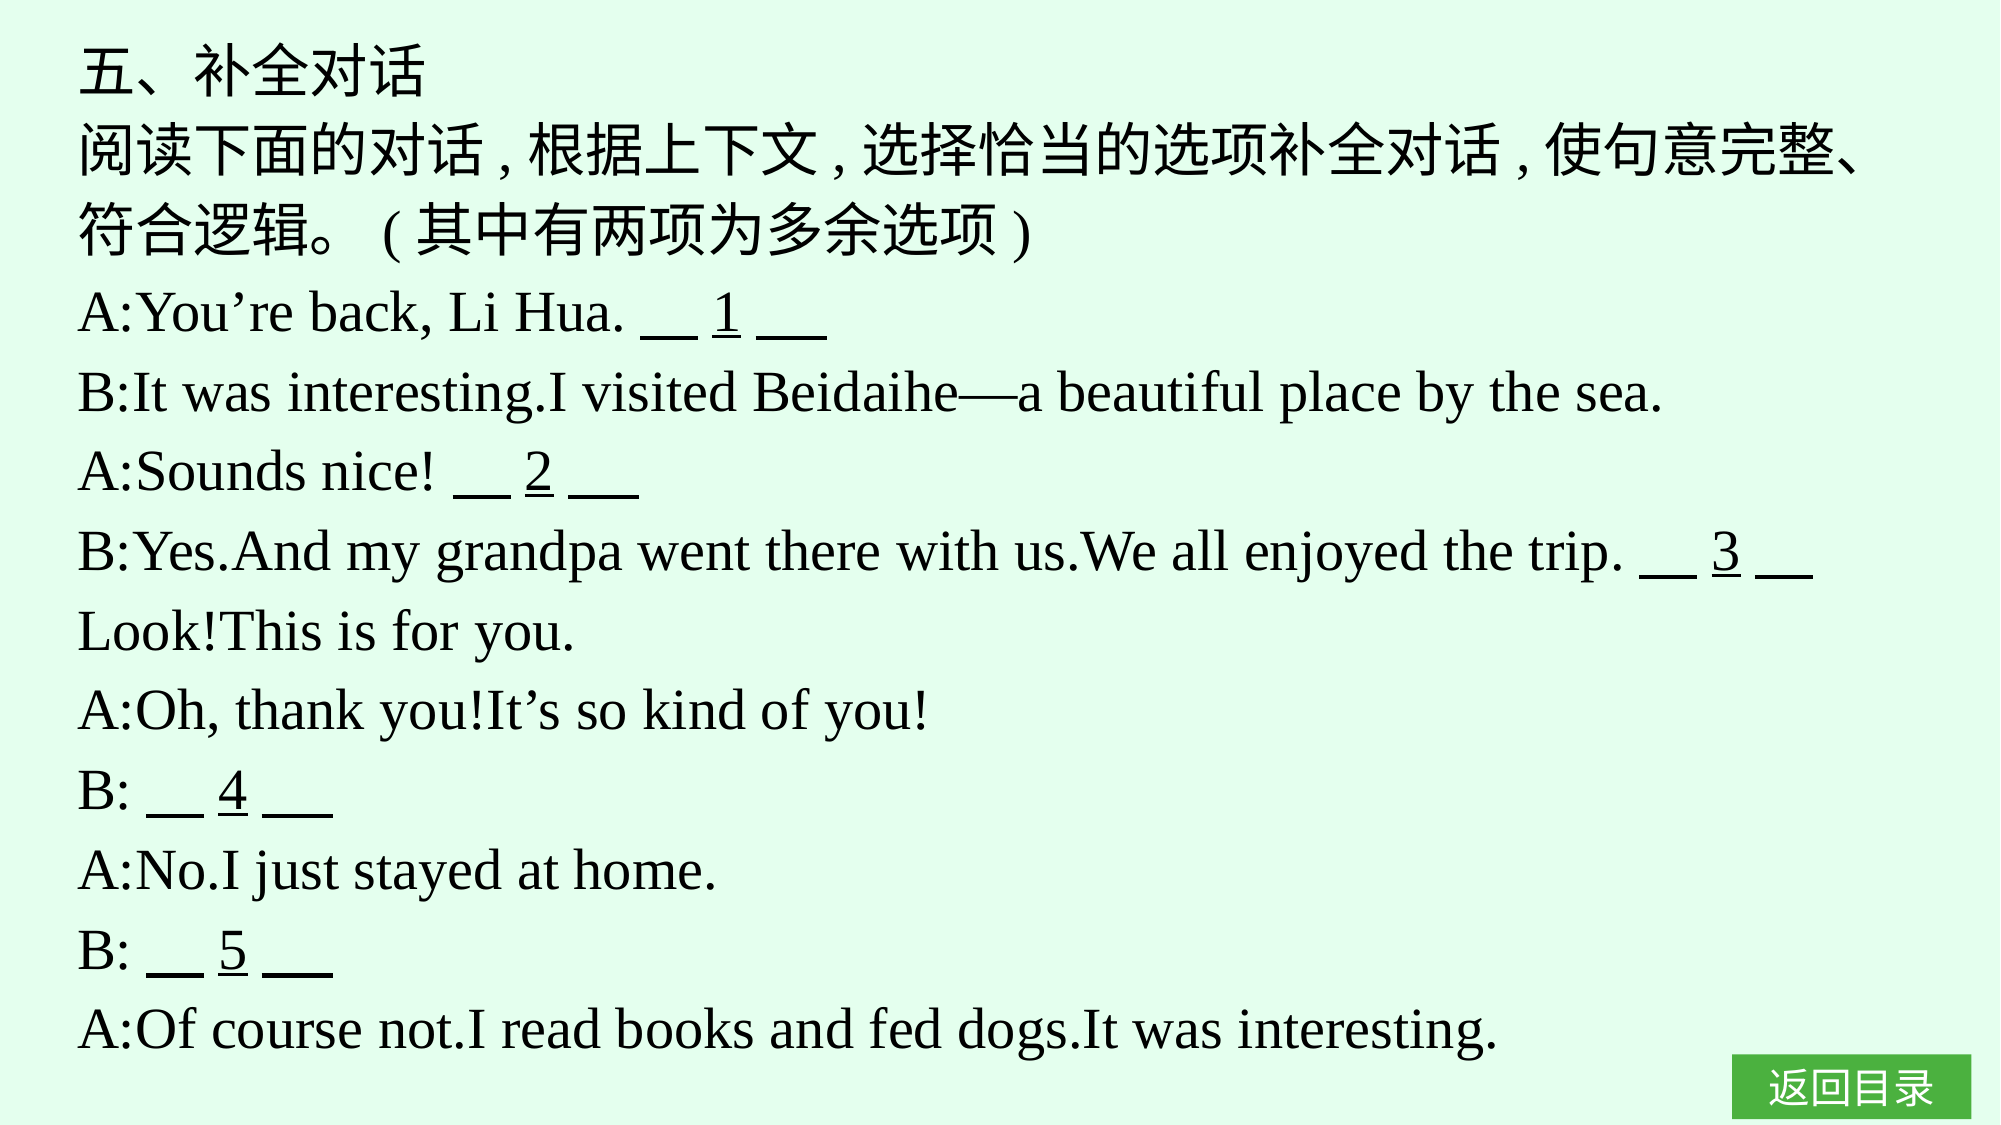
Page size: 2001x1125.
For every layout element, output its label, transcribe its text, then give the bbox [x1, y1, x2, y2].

text_box 五、补全对话 阅读下面的对话,根据上下文,选择恰当的选项补全对话,使句意完整、符合逻辑。(其中有两项为多余选项) A:You’re back, Li Hua. 1 B:It was interesting.I visited Beidaihe—a beautiful place by the sea. A:Sounds nice! 2 B:Yes.And my grandpa went there with us.We all enjoyed the trip. 3 Look!This is for you. A:Oh, thank you!It’s so kind of you! B: 4 A:No.I just stayed at home. B: 5 A:Of course not.I read books and fed dogs.It was interesting. [62, 16, 1938, 1068]
